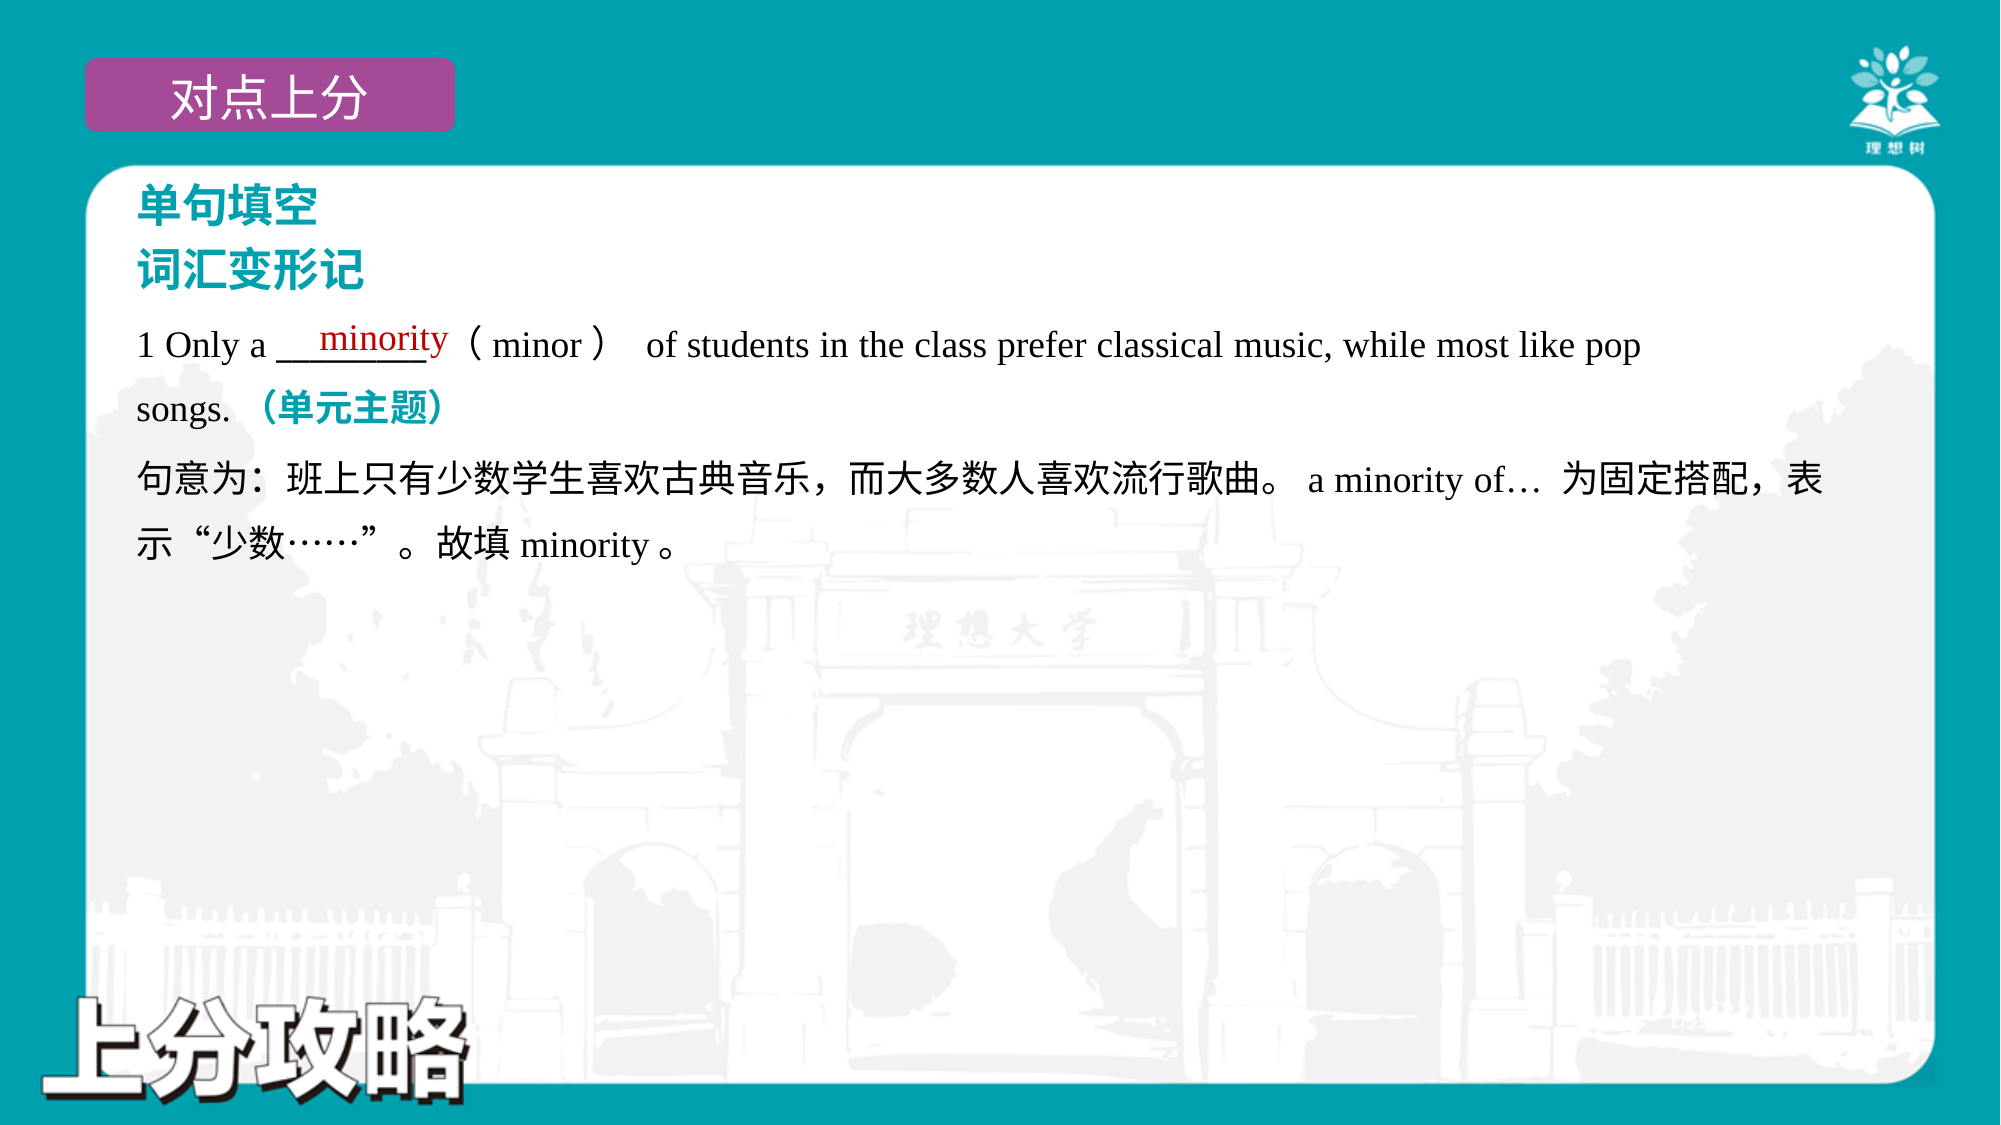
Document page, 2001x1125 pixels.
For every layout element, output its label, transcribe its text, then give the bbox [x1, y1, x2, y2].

text_box 单句填空 [136, 176, 1865, 232]
text_box 句意为：班上只有少数学生喜欢古典音乐，而大多数人喜欢流行歌曲。a minority of… 为固定搭配，表 示“少数……”。故填minority。 [136, 431, 1865, 558]
picture [0, 0, 2000, 1125]
text_box 词汇变形记 [136, 240, 1865, 295]
text_box 1 Only a _________ （minor） of students in the class prefer classical music, while most like pop songs.（单元主题） [136, 295, 1865, 423]
text_box minority [306, 288, 463, 350]
